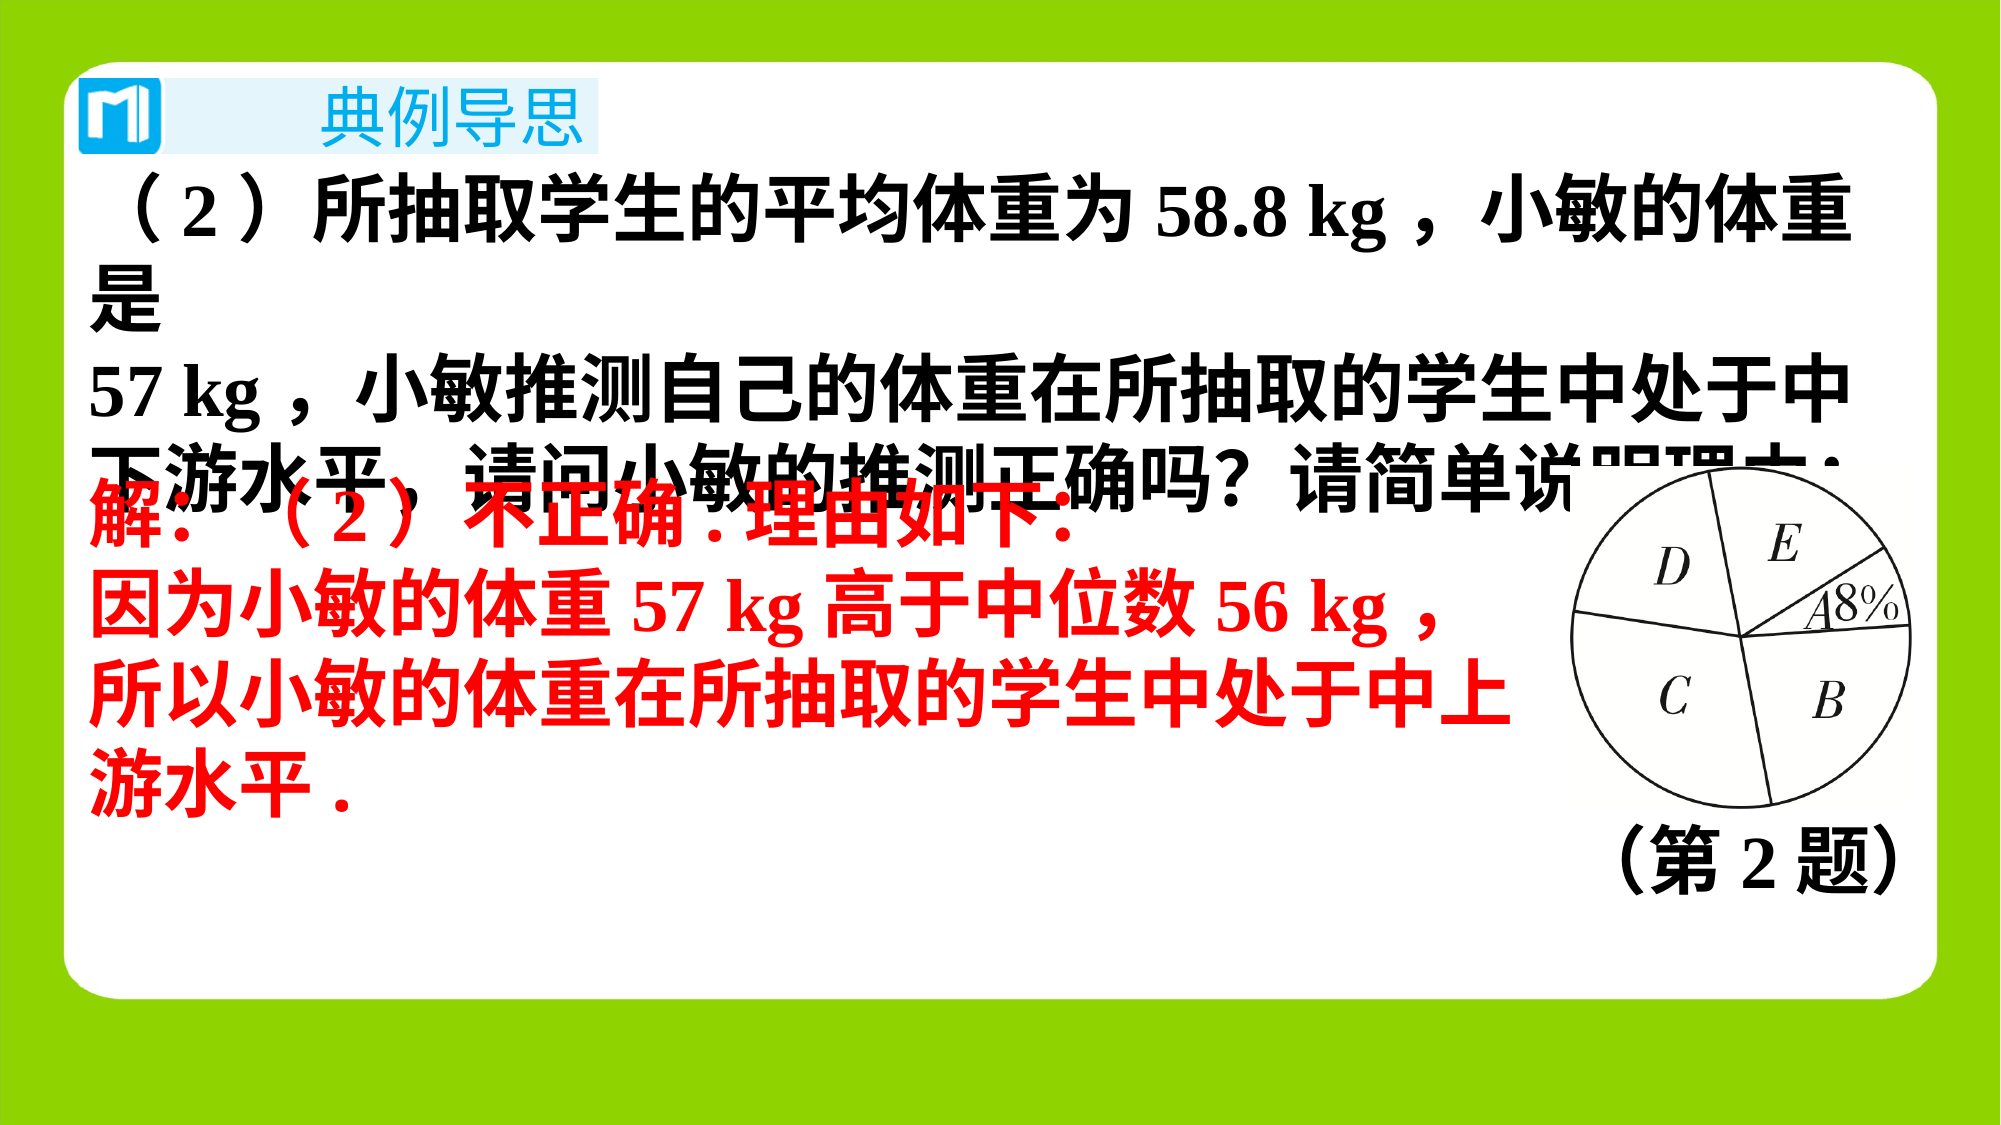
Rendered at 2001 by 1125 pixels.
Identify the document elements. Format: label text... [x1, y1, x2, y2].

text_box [1570, 466, 1914, 905]
text_box （2）所抽取学生的平均体重为58.8 kg，小敏的体重是 57 kg，小敏推测自己的体重在所抽取的学生中处于中 下游水平，请问小敏的推测正确吗？请简单说明理由； [88, 161, 1912, 434]
picture [0, 0, 2001, 1125]
text_box 解：（2）不正确.理由如下： 因为小敏的体重57 kg高于中位数56 kg， 所以小敏的体重在所抽取的学生中处于中上 游水平. [88, 466, 1570, 831]
